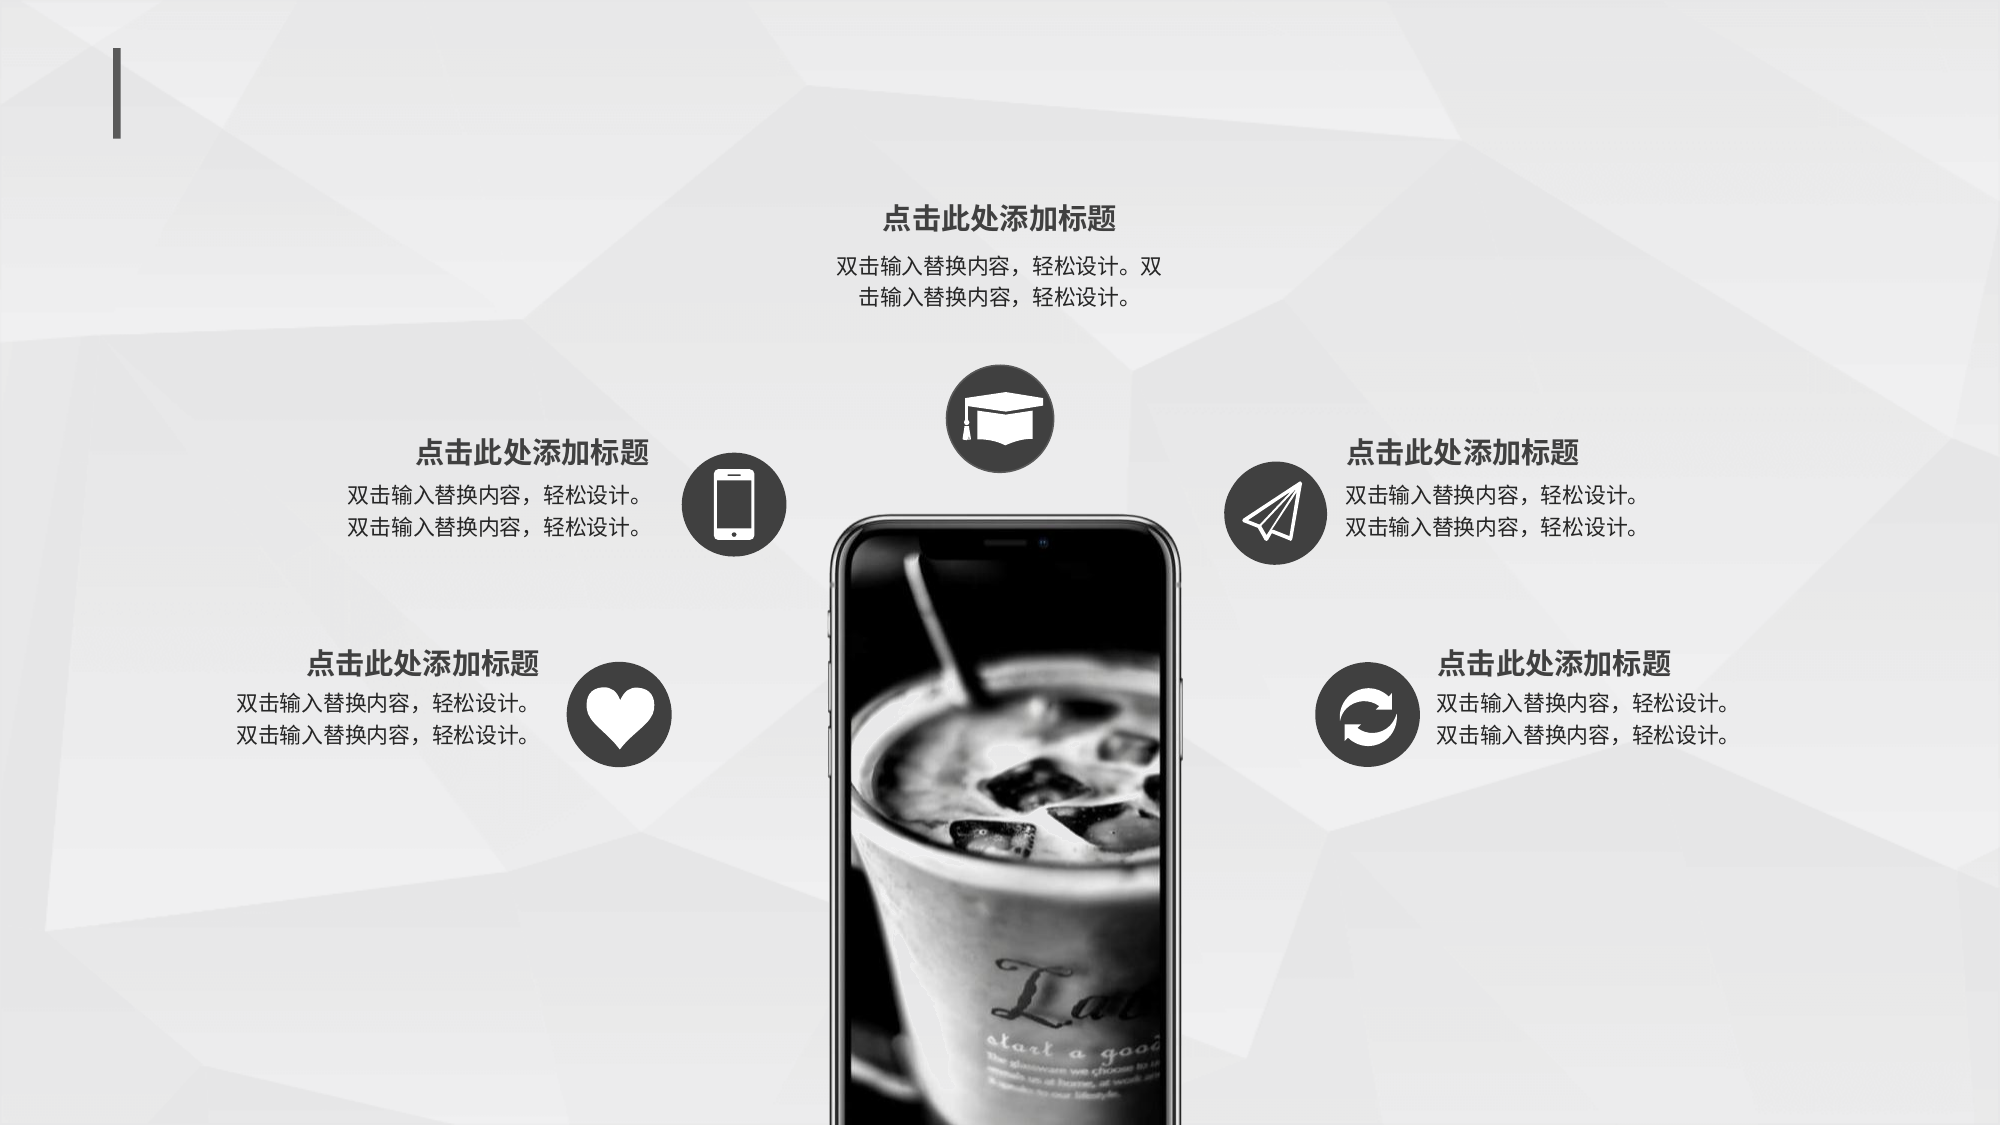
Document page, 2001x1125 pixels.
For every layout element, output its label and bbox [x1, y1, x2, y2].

text_box [560, 655, 679, 774]
text_box [1216, 454, 1335, 573]
text_box [325, 428, 664, 547]
text_box [214, 639, 553, 754]
text_box [822, 194, 1178, 317]
text_box [1308, 655, 1427, 774]
text_box [1334, 428, 1673, 547]
picture [0, 0, 2000, 1125]
text_box [1425, 639, 1764, 754]
text_box [681, 452, 787, 557]
text_box [939, 358, 1060, 479]
